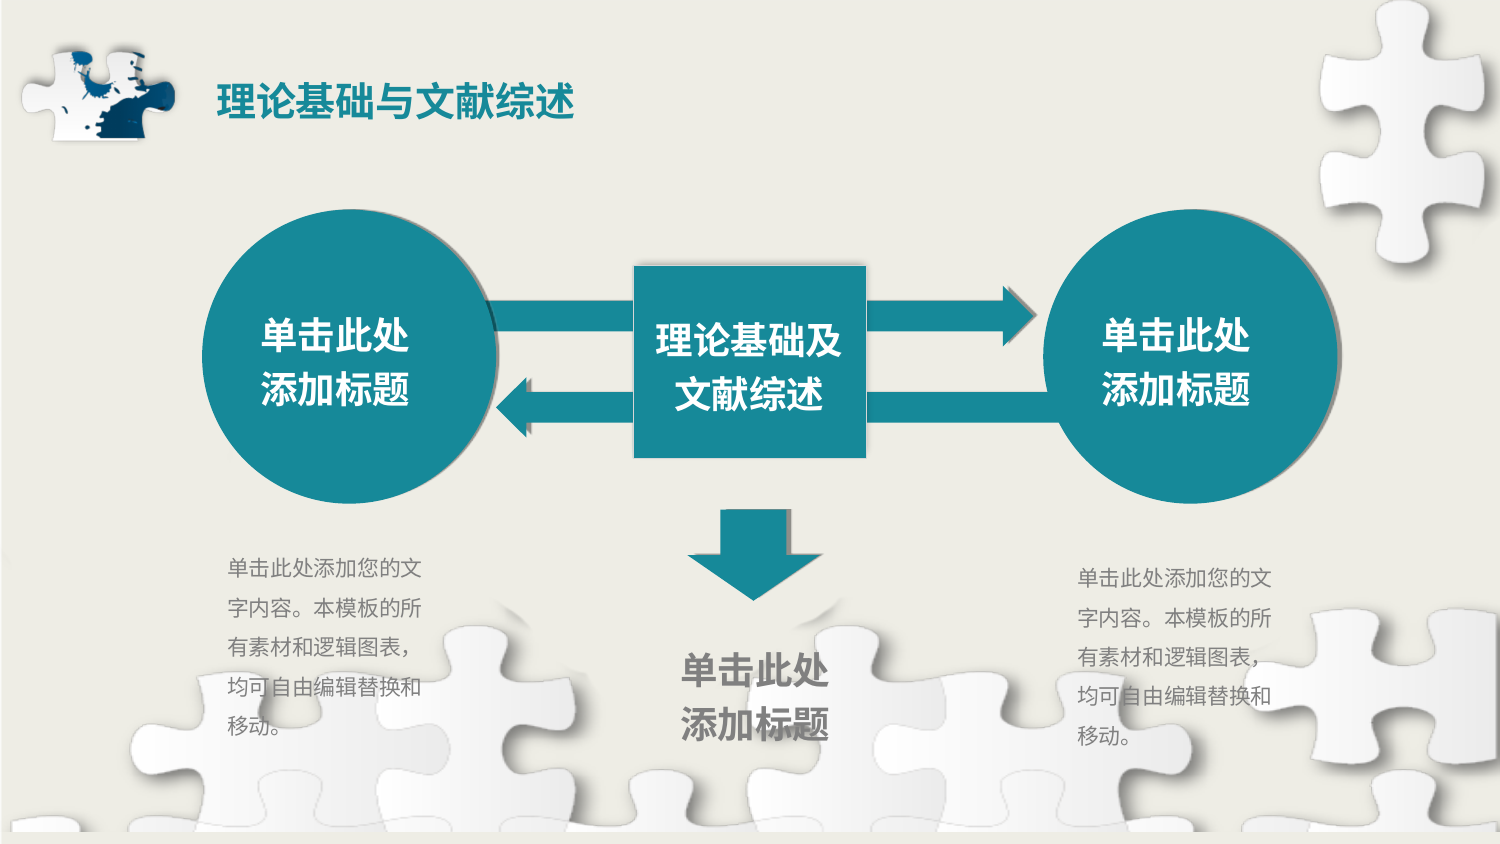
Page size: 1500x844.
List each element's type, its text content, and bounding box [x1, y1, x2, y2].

text_box [496, 377, 632, 438]
text_box 单击此处添加标题 [202, 209, 497, 504]
text_box 单击此处添加标题 [665, 630, 850, 754]
text_box [687, 509, 820, 601]
picture [0, 0, 1500, 844]
text_box 单击此处添加您的文字内容。本模板的所有素材和逻辑图表，均可自由编辑替换和移动。 [1062, 544, 1306, 756]
text_box 单击此处添加您的文字内容。本模板的所有素材和逻辑图表，均可自由编辑替换和移动。 [212, 534, 456, 746]
text_box 单击此处添加标题 [1043, 209, 1338, 504]
text_box [872, 285, 1034, 347]
text_box 理论基础及文献综述 [632, 265, 866, 459]
text_box [492, 300, 632, 332]
text_box 理论基础与文献综述 [159, 65, 633, 137]
text_box [872, 392, 1058, 423]
